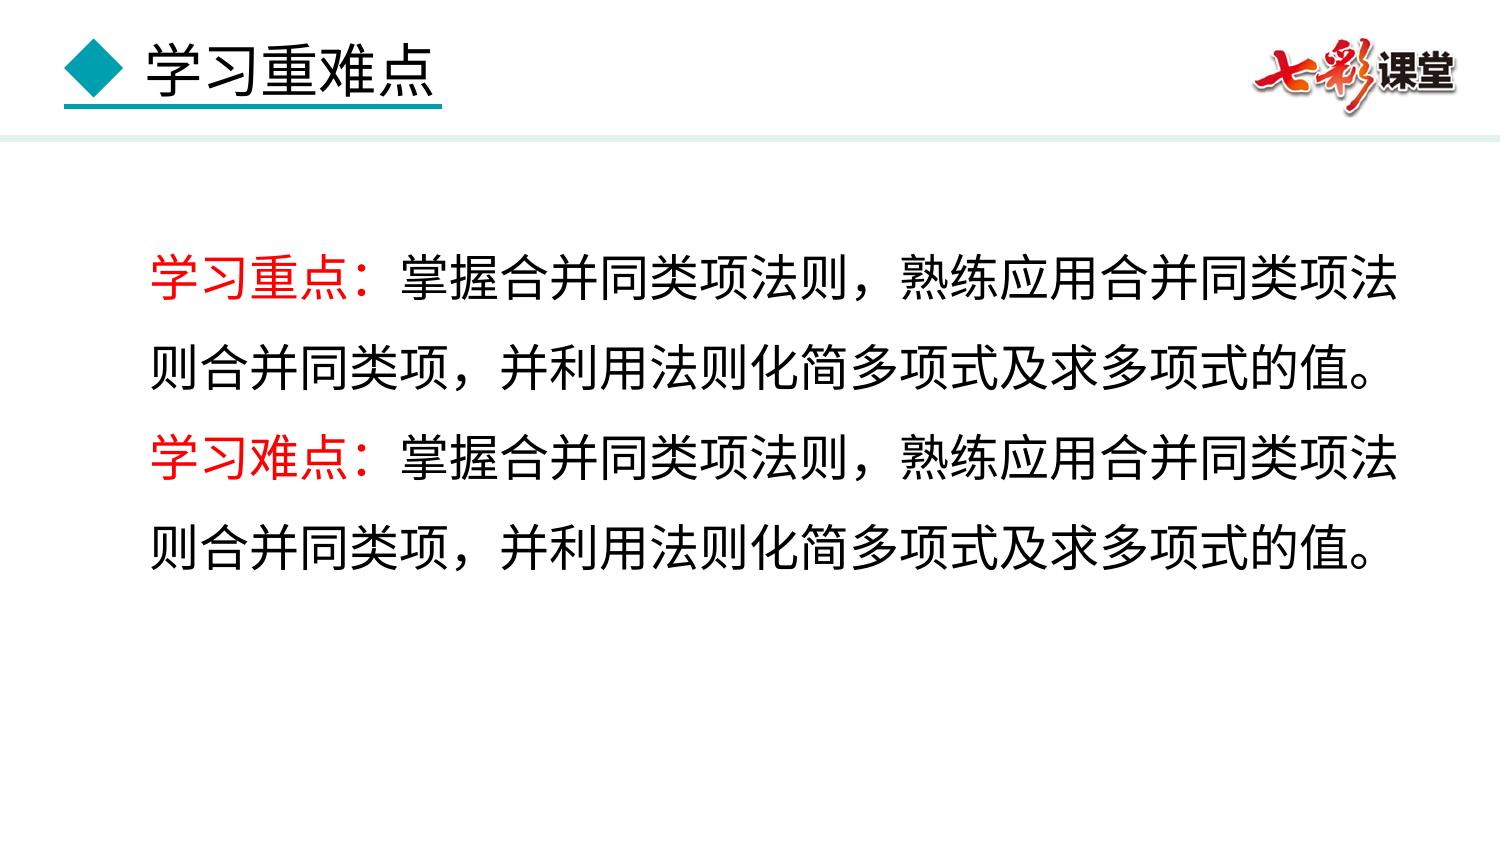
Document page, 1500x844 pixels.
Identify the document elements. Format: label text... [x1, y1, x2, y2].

text_box 学习重点：掌握合并同类项法则，熟练应用合并同类项法则合并同类项，并利用法则化简多项式及求多项式的值。 学习难点：掌握合并同类项法则，熟练应用合并同类项法则合并同类项，并利用法则化简多项式及求多项式的值。 [134, 209, 1437, 584]
picture [1249, 32, 1461, 118]
